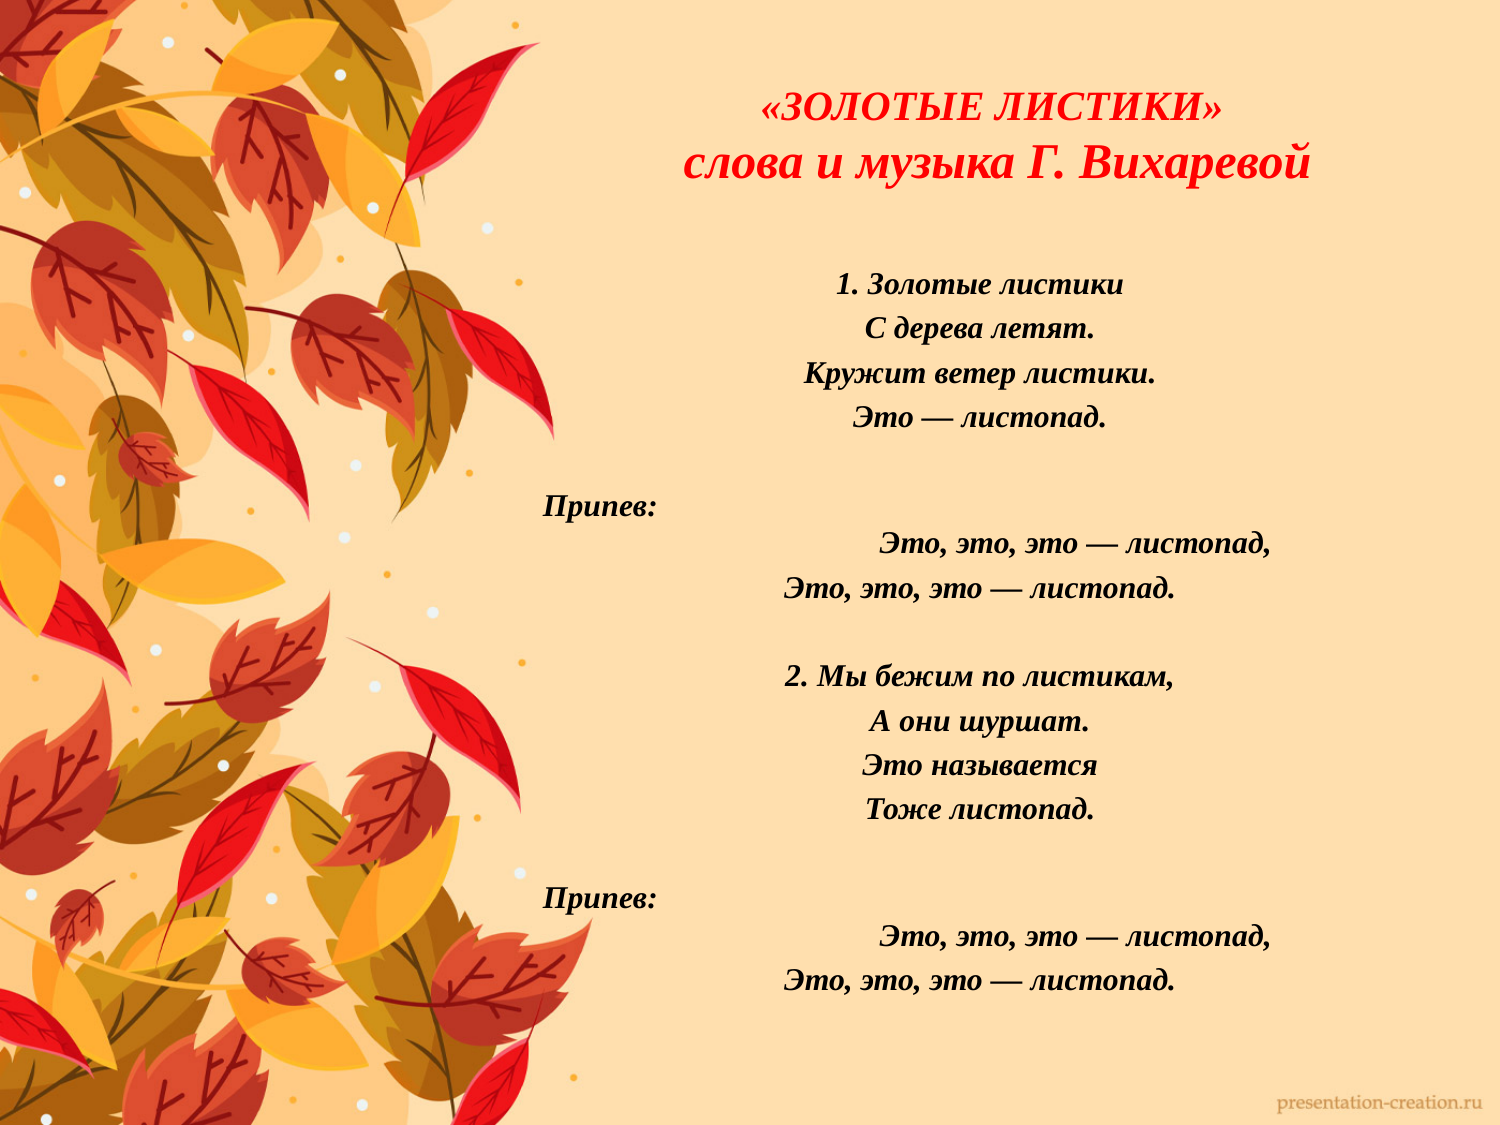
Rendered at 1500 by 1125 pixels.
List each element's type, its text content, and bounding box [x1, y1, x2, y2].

title «ЗОЛОТЫЕ ЛИСТИКИ» слова и музыка Г. Вихаревой [513, 47, 1471, 220]
list 1. Золотые листики С дерева летят. Кружит ветер листики. Это — листопад. Припев: Это, это, это — листопад, Это, это, это — листопад. 2. Мы бежим по листикам, А они шуршат. Это называется Тоже листопад. Припев: Это, это, это — листопад, Это, это, это — листопад. [525, 255, 1436, 1024]
picture [0, 0, 1500, 1125]
